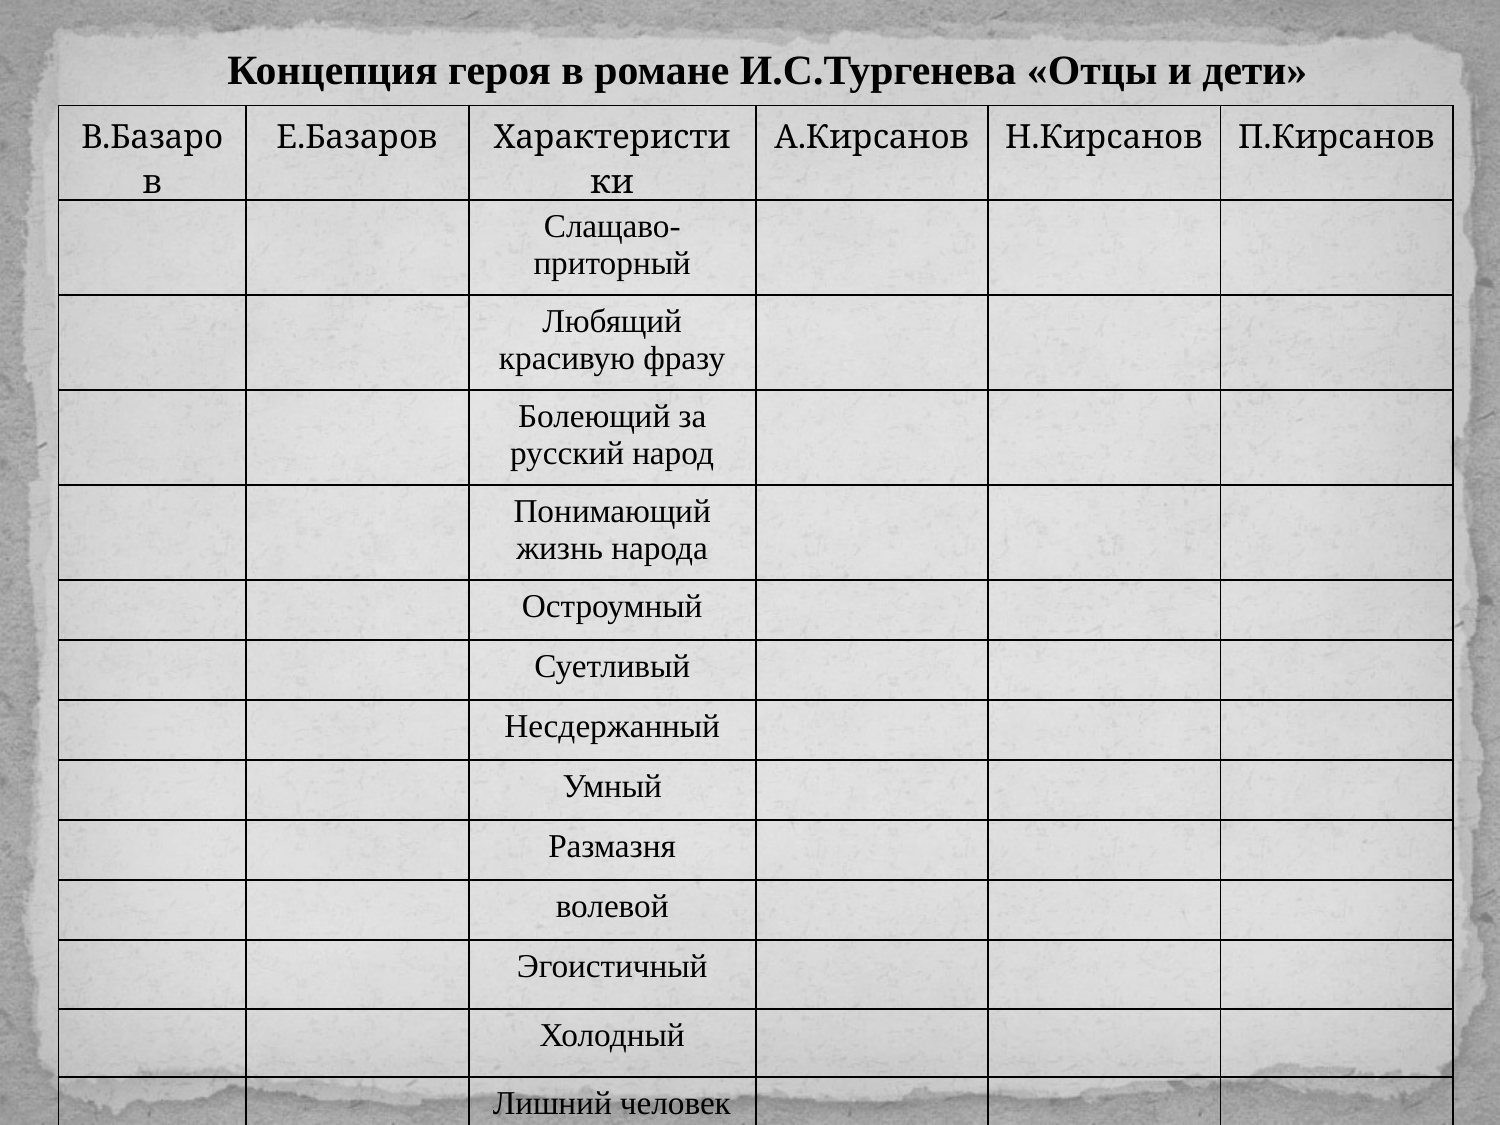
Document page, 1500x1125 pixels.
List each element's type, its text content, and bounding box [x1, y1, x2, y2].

table_cell [1221, 701, 1452, 759]
table_cell [757, 391, 987, 484]
table_cell [989, 701, 1220, 759]
table_cell Суетливый [470, 641, 755, 699]
table_cell [247, 391, 468, 484]
table_cell Лишний человек [470, 1078, 755, 1125]
table_cell [757, 821, 987, 879]
table_cell [989, 941, 1220, 1008]
table_cell [1221, 641, 1452, 699]
table_cell [59, 701, 245, 759]
table_cell волевой [470, 881, 755, 939]
table_cell Холодный [470, 1010, 755, 1076]
table_cell [59, 486, 245, 579]
table_cell Слащаво-приторный [470, 201, 755, 294]
table_header Н.Кирсанов [989, 106, 1220, 199]
table_cell [1221, 296, 1452, 389]
table_cell [247, 941, 468, 1008]
table_cell [989, 1078, 1220, 1125]
table_cell [757, 701, 987, 759]
table_cell [989, 881, 1220, 939]
table_cell [1221, 1078, 1452, 1125]
table_cell [59, 296, 245, 389]
text_box Концепция героя в романе И.С.Тургенева «Отцы и дети» [140, 35, 1395, 100]
table_header П.Кирсанов [1221, 106, 1452, 199]
table_cell [247, 701, 468, 759]
table_cell [1221, 486, 1452, 579]
table_cell [757, 1078, 987, 1125]
table_cell Остроумный [470, 581, 755, 639]
table_cell [989, 761, 1220, 819]
table_cell [989, 1010, 1220, 1076]
table_cell [989, 581, 1220, 639]
table_cell [989, 296, 1220, 389]
table_cell [757, 581, 987, 639]
table_cell [59, 201, 245, 294]
table_cell Понимающий жизнь народа [470, 486, 755, 579]
table_cell [757, 941, 987, 1008]
table_header В.Базаров [59, 106, 245, 199]
table_cell [1221, 821, 1452, 879]
table_cell [247, 201, 468, 294]
table_cell [59, 391, 245, 484]
table_cell [989, 391, 1220, 484]
table_cell [989, 201, 1220, 294]
table_cell [59, 1078, 245, 1125]
table_cell [247, 486, 468, 579]
table_cell [757, 201, 987, 294]
table_cell [1221, 1010, 1452, 1076]
table_cell [59, 761, 245, 819]
table_cell [1221, 201, 1452, 294]
table_header А.Кирсанов [757, 106, 987, 199]
table_cell Эгоистичный [470, 941, 755, 1008]
table_cell [757, 296, 987, 389]
table_cell Любящий красивую фразу [470, 296, 755, 389]
table_cell [247, 821, 468, 879]
table_cell [247, 1010, 468, 1076]
table_cell [1221, 881, 1452, 939]
table_cell [757, 761, 987, 819]
table_cell [59, 1010, 245, 1076]
table_cell [247, 1078, 468, 1125]
table_cell [247, 761, 468, 819]
table_cell Размазня [470, 821, 755, 879]
table_cell [59, 881, 245, 939]
table_cell [1221, 761, 1452, 819]
table_cell [757, 881, 987, 939]
table_cell [989, 486, 1220, 579]
table_cell Умный [470, 761, 755, 819]
table_cell [757, 1010, 987, 1076]
table_header Е.Базаров [247, 106, 468, 199]
table_cell [59, 821, 245, 879]
table_cell [247, 296, 468, 389]
table_cell [59, 581, 245, 639]
table_cell [1221, 581, 1452, 639]
table_cell [59, 641, 245, 699]
table_cell Болеющий за русский народ [470, 391, 755, 484]
table_cell [247, 881, 468, 939]
table_cell [1221, 941, 1452, 1008]
table_cell [1221, 391, 1452, 484]
table_cell [247, 641, 468, 699]
table_cell [757, 641, 987, 699]
table_cell Несдержанный [470, 701, 755, 759]
table_cell [989, 821, 1220, 879]
table_header Характеристики [470, 106, 755, 199]
table_cell [989, 641, 1220, 699]
table_cell [757, 486, 987, 579]
table_cell [59, 941, 245, 1008]
table_cell [247, 581, 468, 639]
